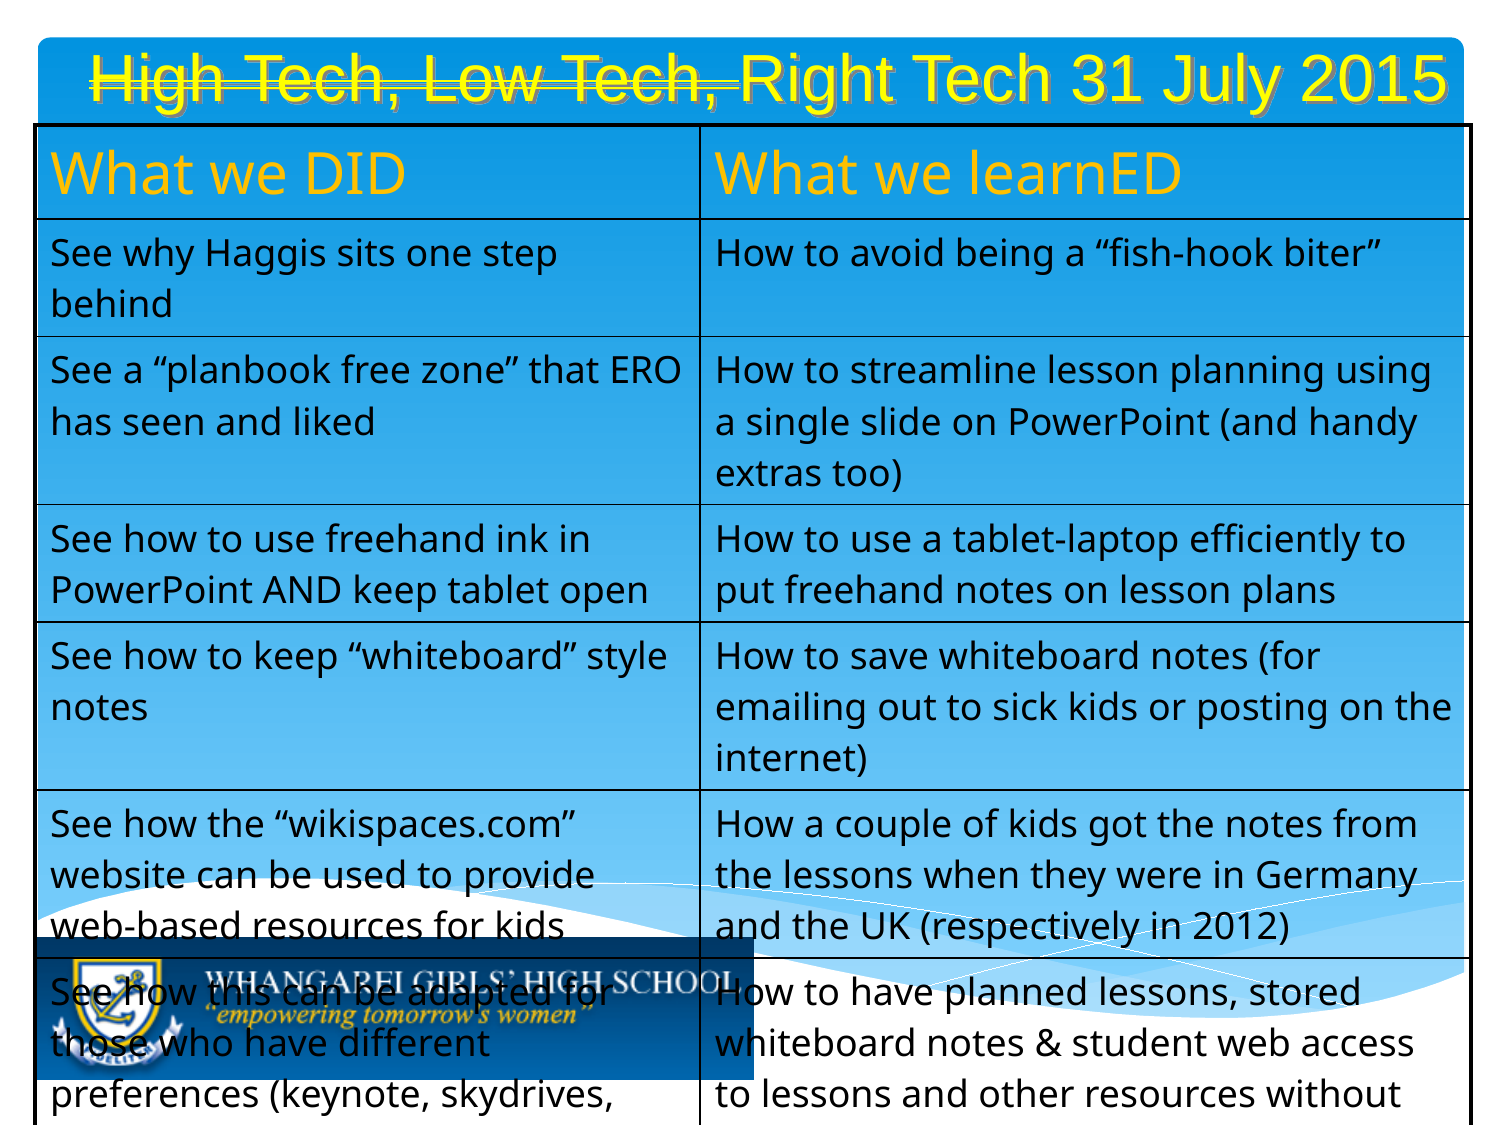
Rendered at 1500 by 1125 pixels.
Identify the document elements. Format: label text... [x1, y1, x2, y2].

table_cell See how this can be adapted for those who have different preferences (keynote, skydrives, moodle…) [37, 1089, 699, 1125]
table_cell How to avoid being a “fish-hook biter” [701, 220, 1469, 336]
table_header What we DID [37, 127, 699, 218]
table_cell See how to keep “whiteboard” style notes [37, 623, 699, 789]
table_cell See why Haggis sits one step behind [37, 220, 699, 336]
table_cell See a “planbook free zone” that ERO has seen and liked [37, 337, 699, 504]
picture [37, 937, 754, 1080]
table_cell How to streamline lesson planning using a single slide on PowerPoint (and handy extras too) [701, 337, 1469, 504]
table_cell See how the “wikispaces.com” website can be used to provide web-based resources for kids [37, 791, 699, 936]
table_header What we learnED [701, 127, 1469, 218]
text_box High Tech, Low Tech, Right Tech 31 July 2015 [49, 24, 1488, 125]
table_cell See how to use freehand ink in PowerPoint AND keep tablet open [37, 505, 699, 621]
table_cell How to have planned lessons, stored whiteboard notes & student web access to lessons and other resources without slaving [701, 959, 1469, 1125]
table_cell How to save whiteboard notes (for emailing out to sick kids or posting on the internet) [701, 623, 1469, 789]
table_cell How a couple of kids got the notes from the lessons when they were in Germany and the UK (respectively in 2012) [701, 791, 1469, 957]
table_cell How to use a tablet-laptop efficiently to put freehand notes on lesson plans [701, 505, 1469, 621]
